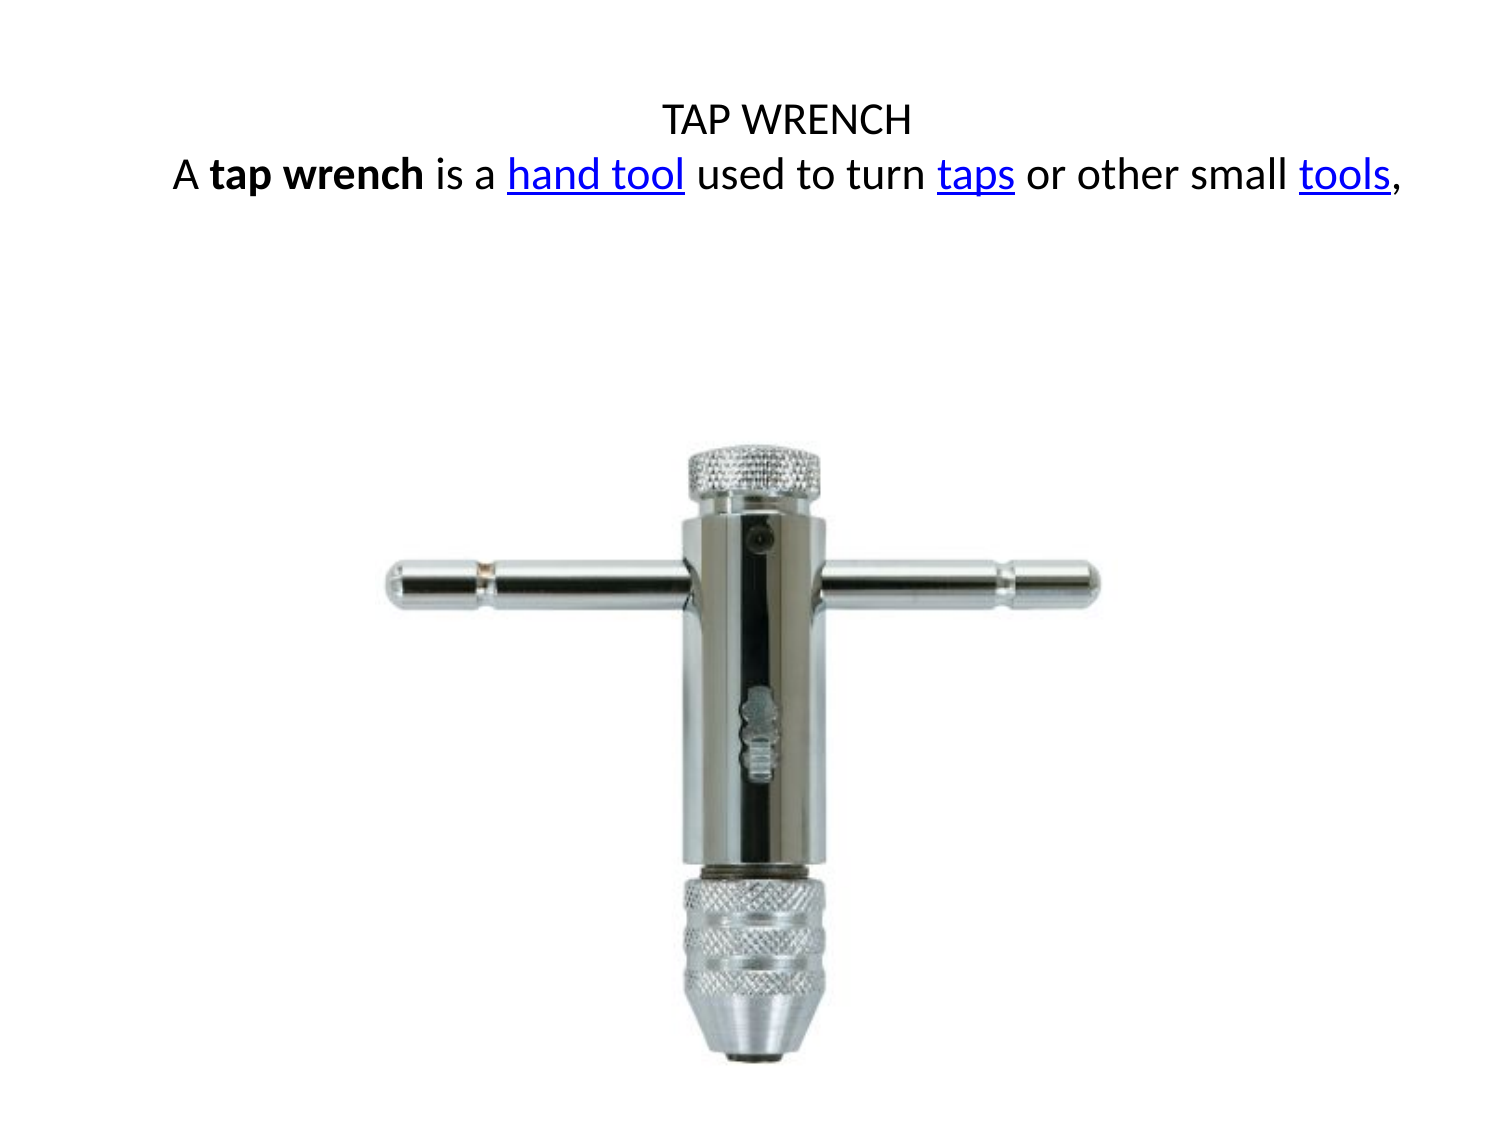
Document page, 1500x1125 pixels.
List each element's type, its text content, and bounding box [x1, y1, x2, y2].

title TAP WRENCH A tap wrench is a hand tool used to turn taps or other small tools, [150, 0, 1425, 233]
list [374, 382, 1118, 1125]
